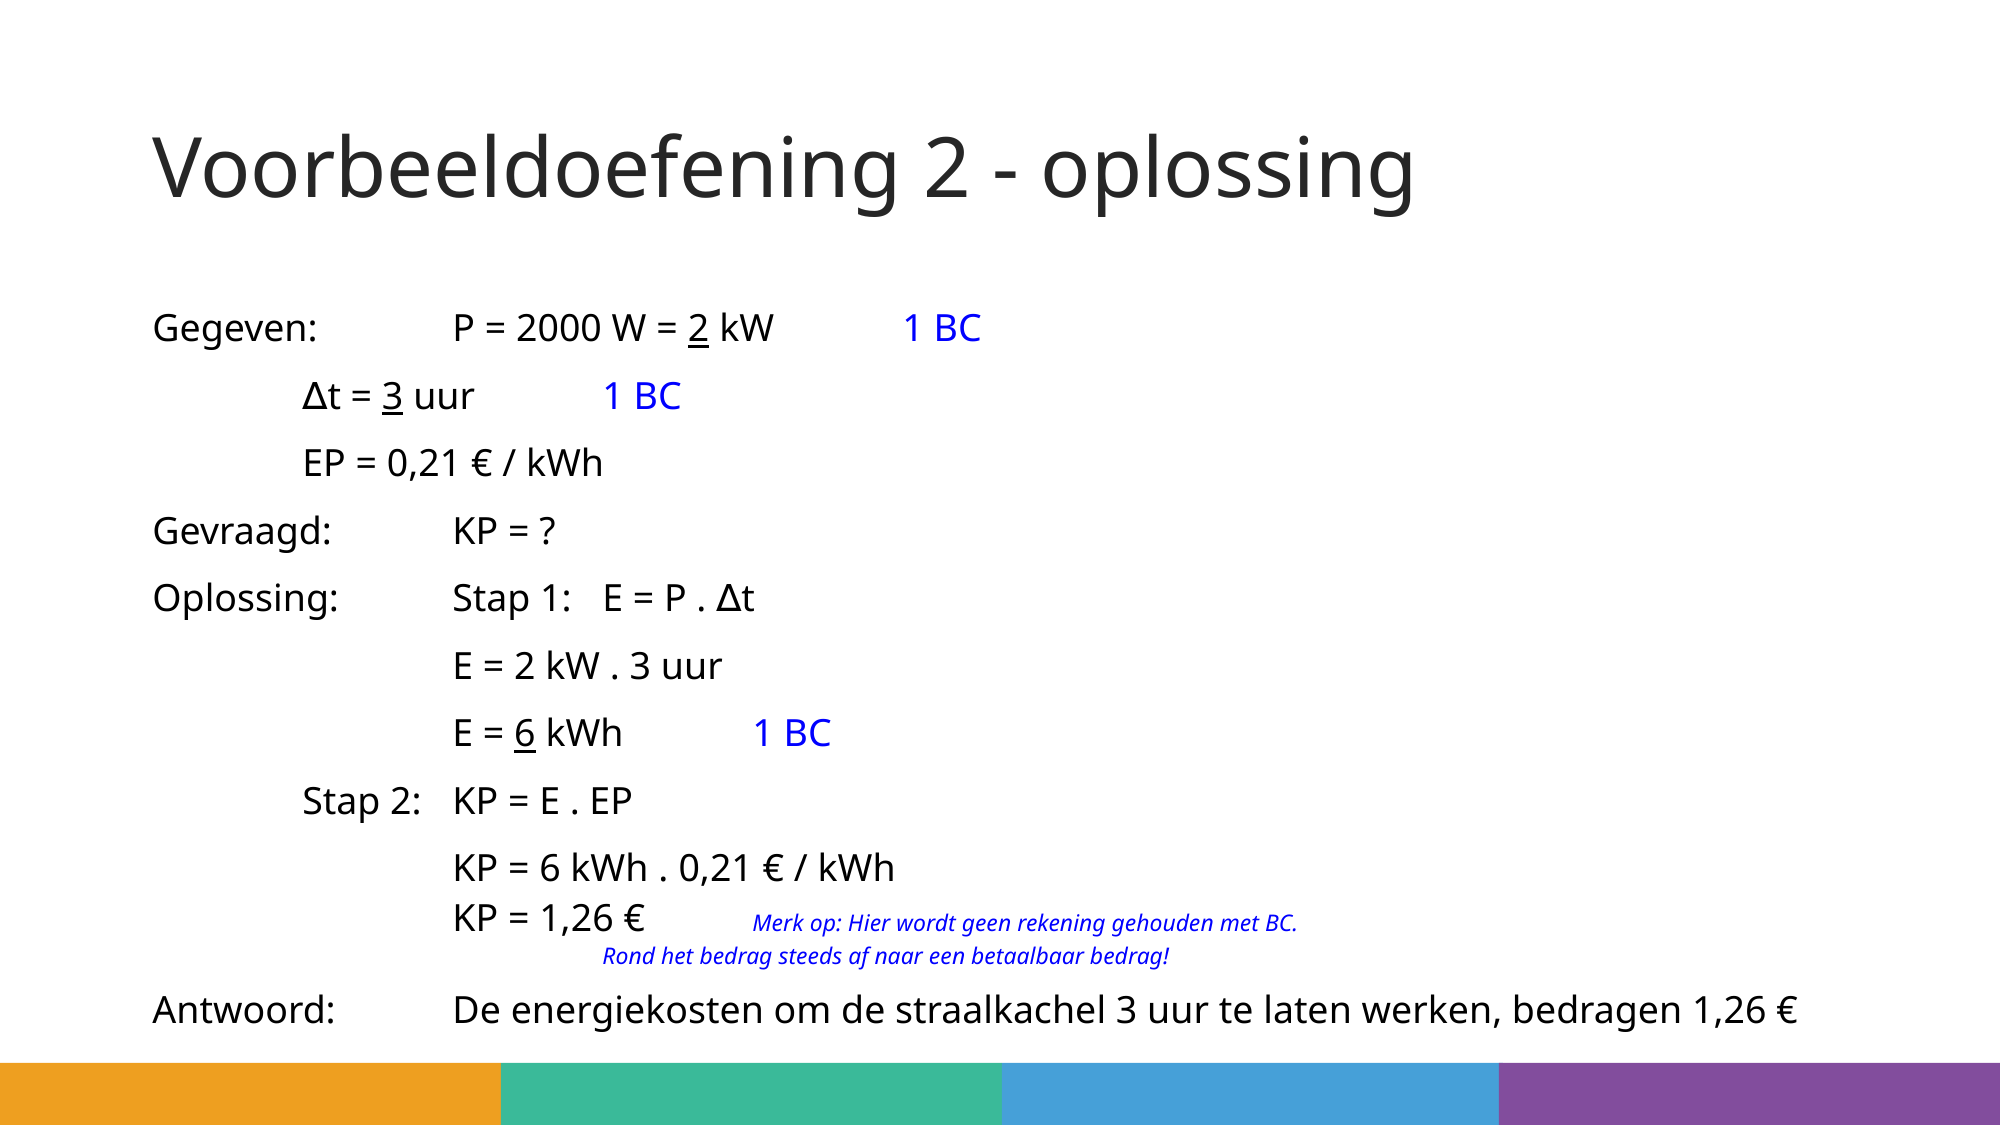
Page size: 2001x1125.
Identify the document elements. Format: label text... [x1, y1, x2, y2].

title Voorbeeldoefening 2 - oplossing [137, 91, 1687, 250]
list Gegeven: P = 2000 W = 2 kW 1 BC ∆t = 3 uur 1 BC EP = 0,21 € / kWh Gevraagd: KP = ? Oplossing: Stap 1: E = P . ∆t E = 2 kW . 3 uur E = 6 kWh 1 BC Stap 2: KP = E . EP KP = 6 kWh . 0,21 € / kWh KP = 1,26 € Merk op: Hier wordt geen rekening gehouden met BC. Rond het bedrag steeds af naar een betaalbaar bedrag! Antwoord: De energiekosten om de straalkachel 3 uur te laten werken, bedragen 1,26 € [137, 274, 1885, 1090]
